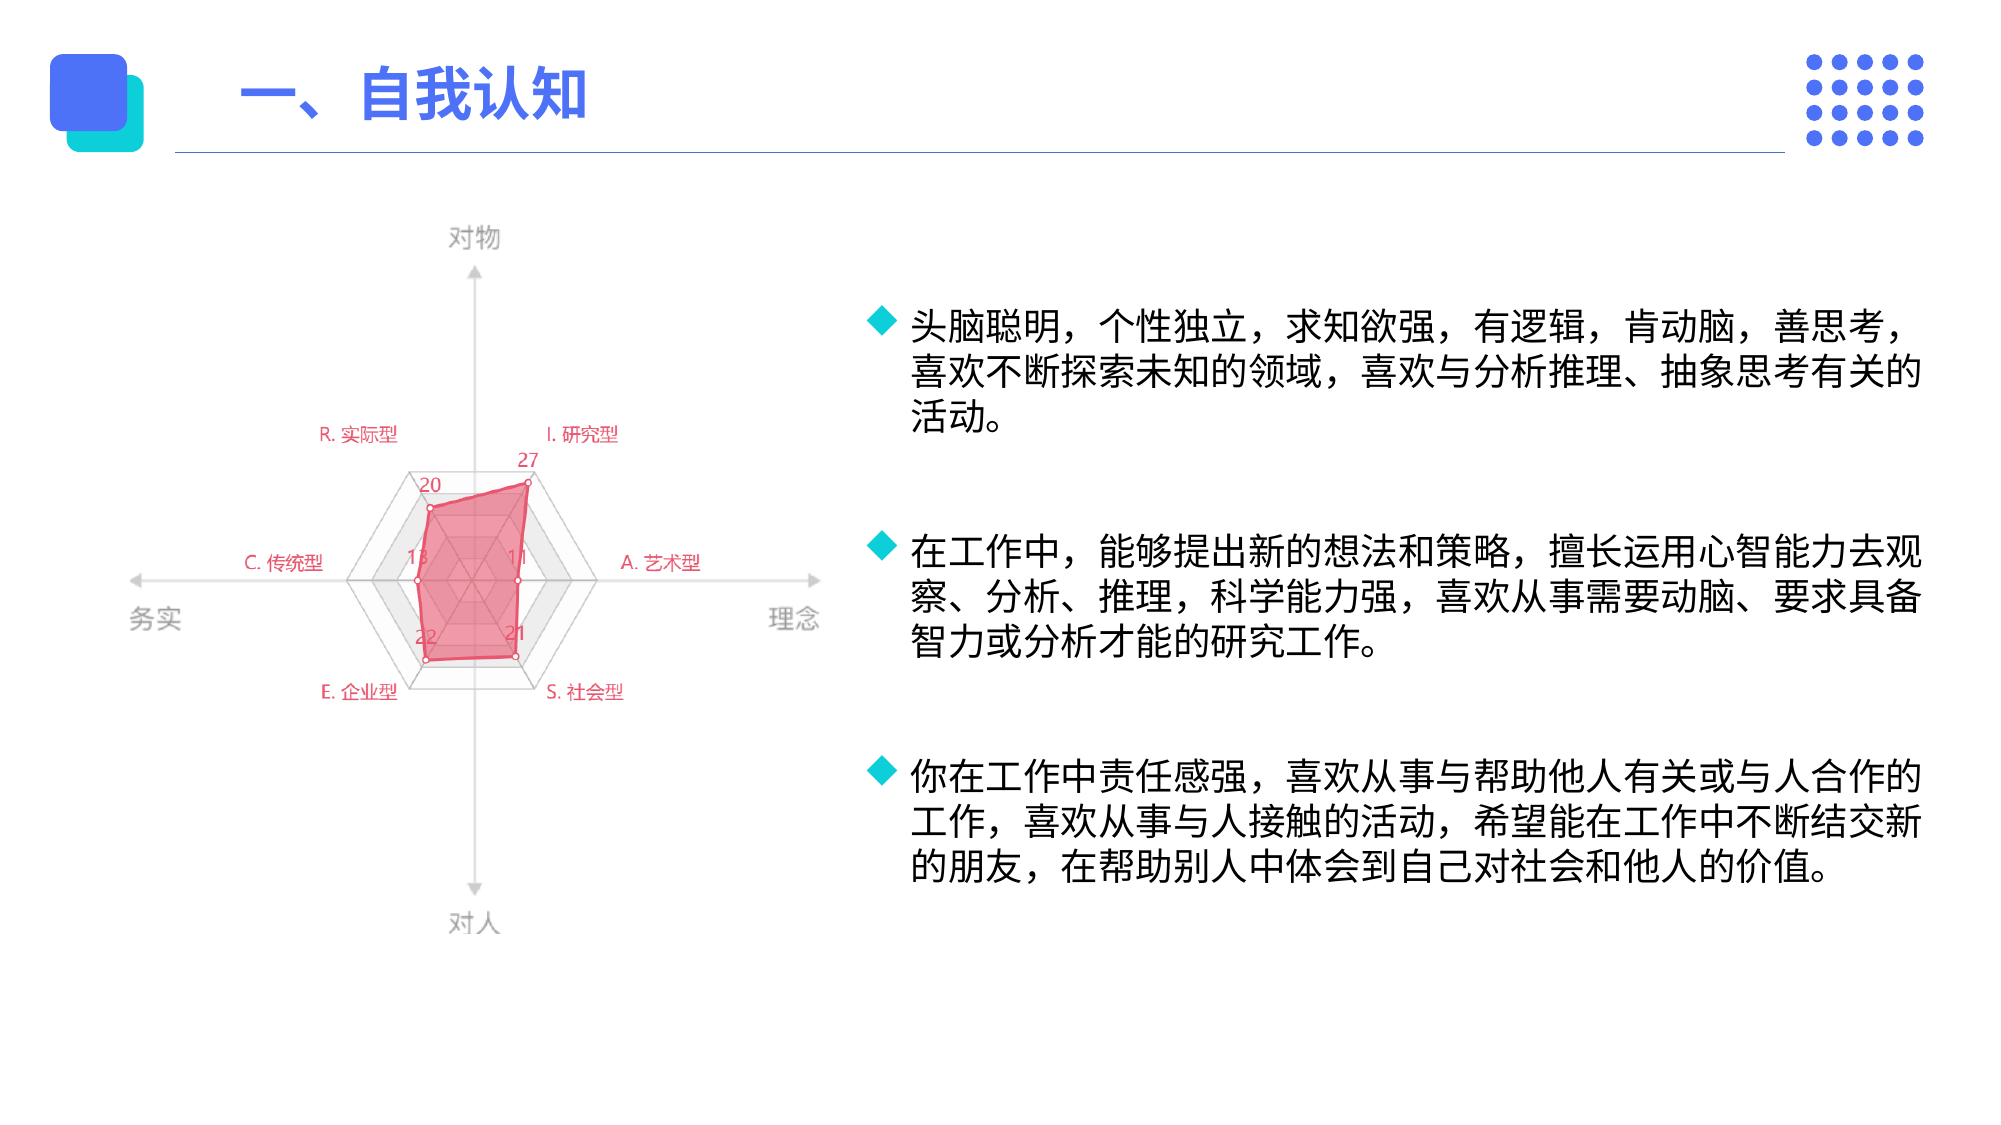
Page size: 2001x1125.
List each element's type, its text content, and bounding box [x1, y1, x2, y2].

text_box 一、自我认知 [224, 49, 692, 135]
picture [84, 197, 853, 995]
text_box 头脑聪明，个性独立，求知欲强，有逻辑，肯动脑，善思考，喜欢不断探索未知的领域，喜欢与分析推理、抽象思考有关的活动。 在工作中，能够提出新的想法和策略，擅长运用心智能力去观察、分析、推理，科学能力强，喜欢从事需要动脑、要求具备智力或分析才能的研究工作。 你在工作中责任感强，喜欢从事与帮助他人有关或与人合作的工作，喜欢从事与人接触的活动，希望能在工作中不断结交新的朋友，在帮助别人中体会到自己对社会和他人的价值。 [853, 295, 1964, 896]
